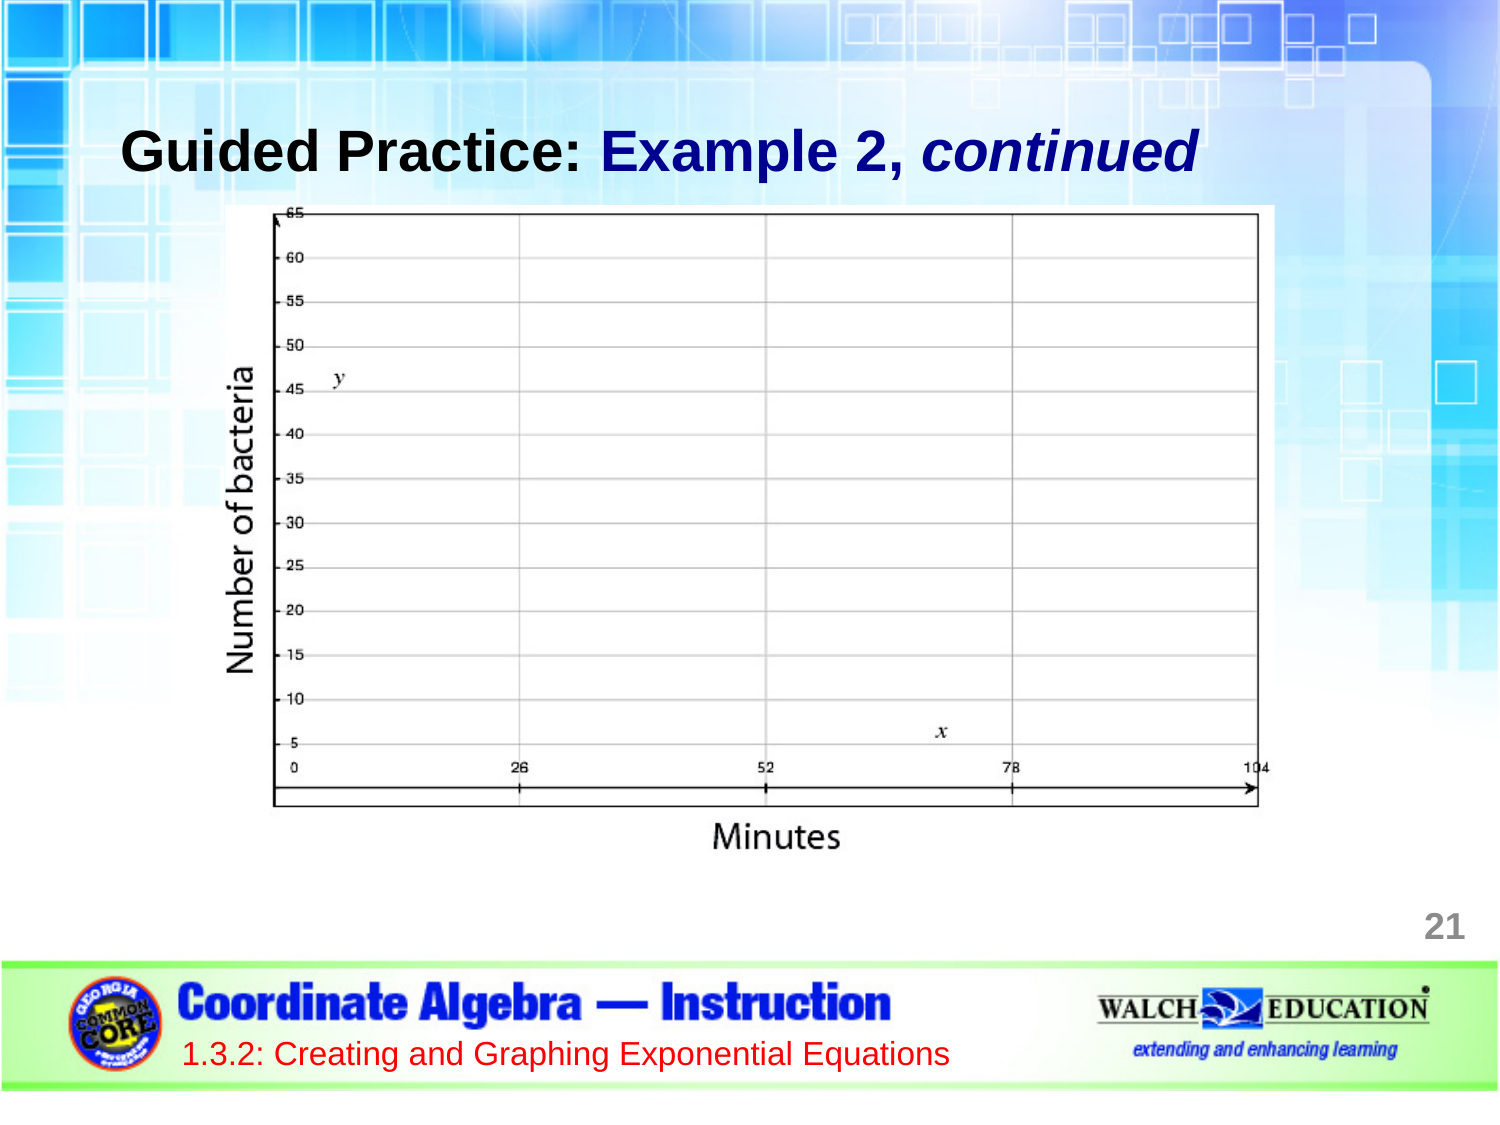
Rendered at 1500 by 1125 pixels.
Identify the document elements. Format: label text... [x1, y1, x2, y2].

list 1.3.2: Creating and Graphing Exponential Equations [166, 1024, 1074, 1069]
picture [1, 0, 1500, 1091]
slide_number 21 [1361, 901, 1481, 949]
subtitle Guided Practice: Example 2, continued [105, 105, 1394, 925]
